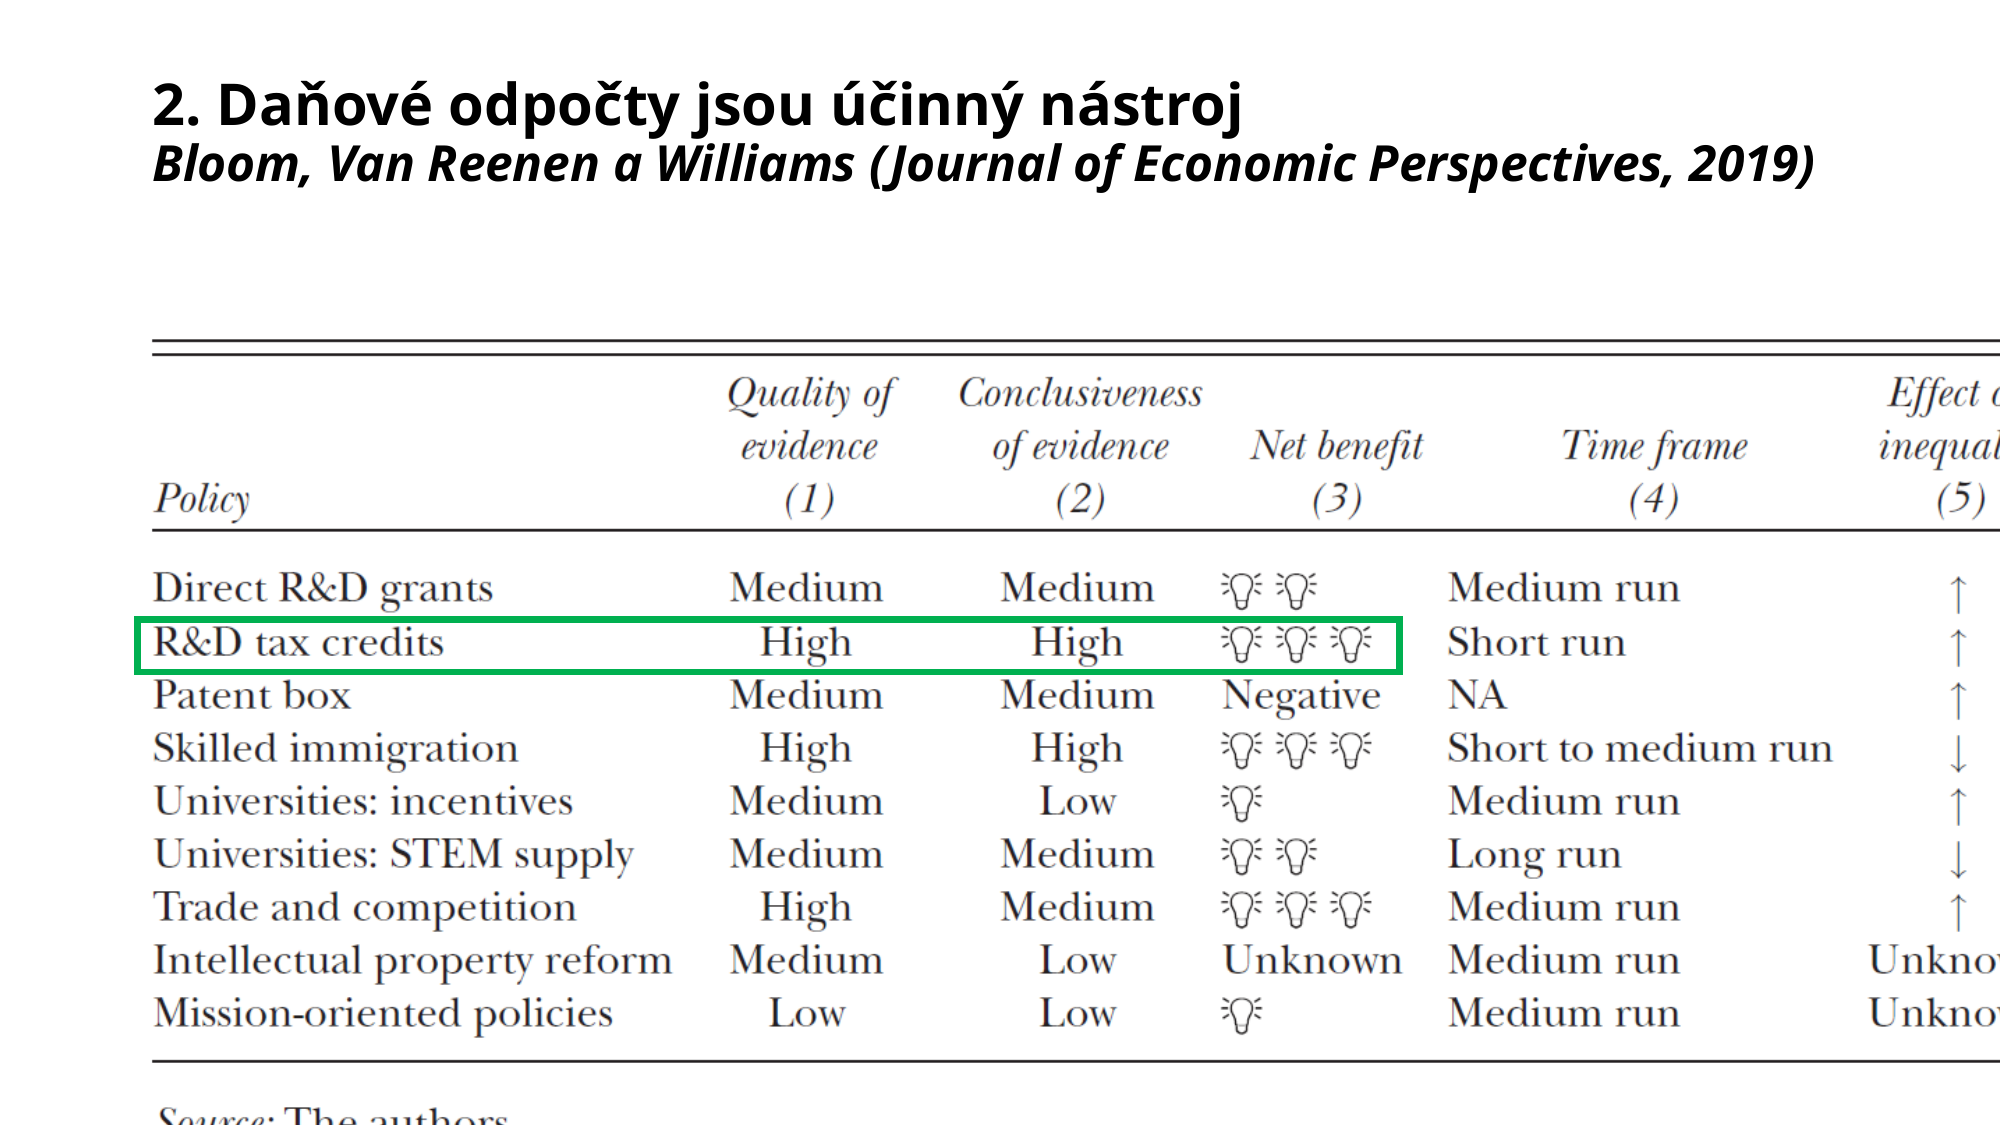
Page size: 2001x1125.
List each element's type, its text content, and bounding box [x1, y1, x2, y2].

title 2. Daňové odpočty jsou účinný nástroj Bloom, Van Reenen a Williams (Journal of Economic Perspectives, 2019) [137, 59, 1863, 278]
picture [137, 313, 2000, 1125]
